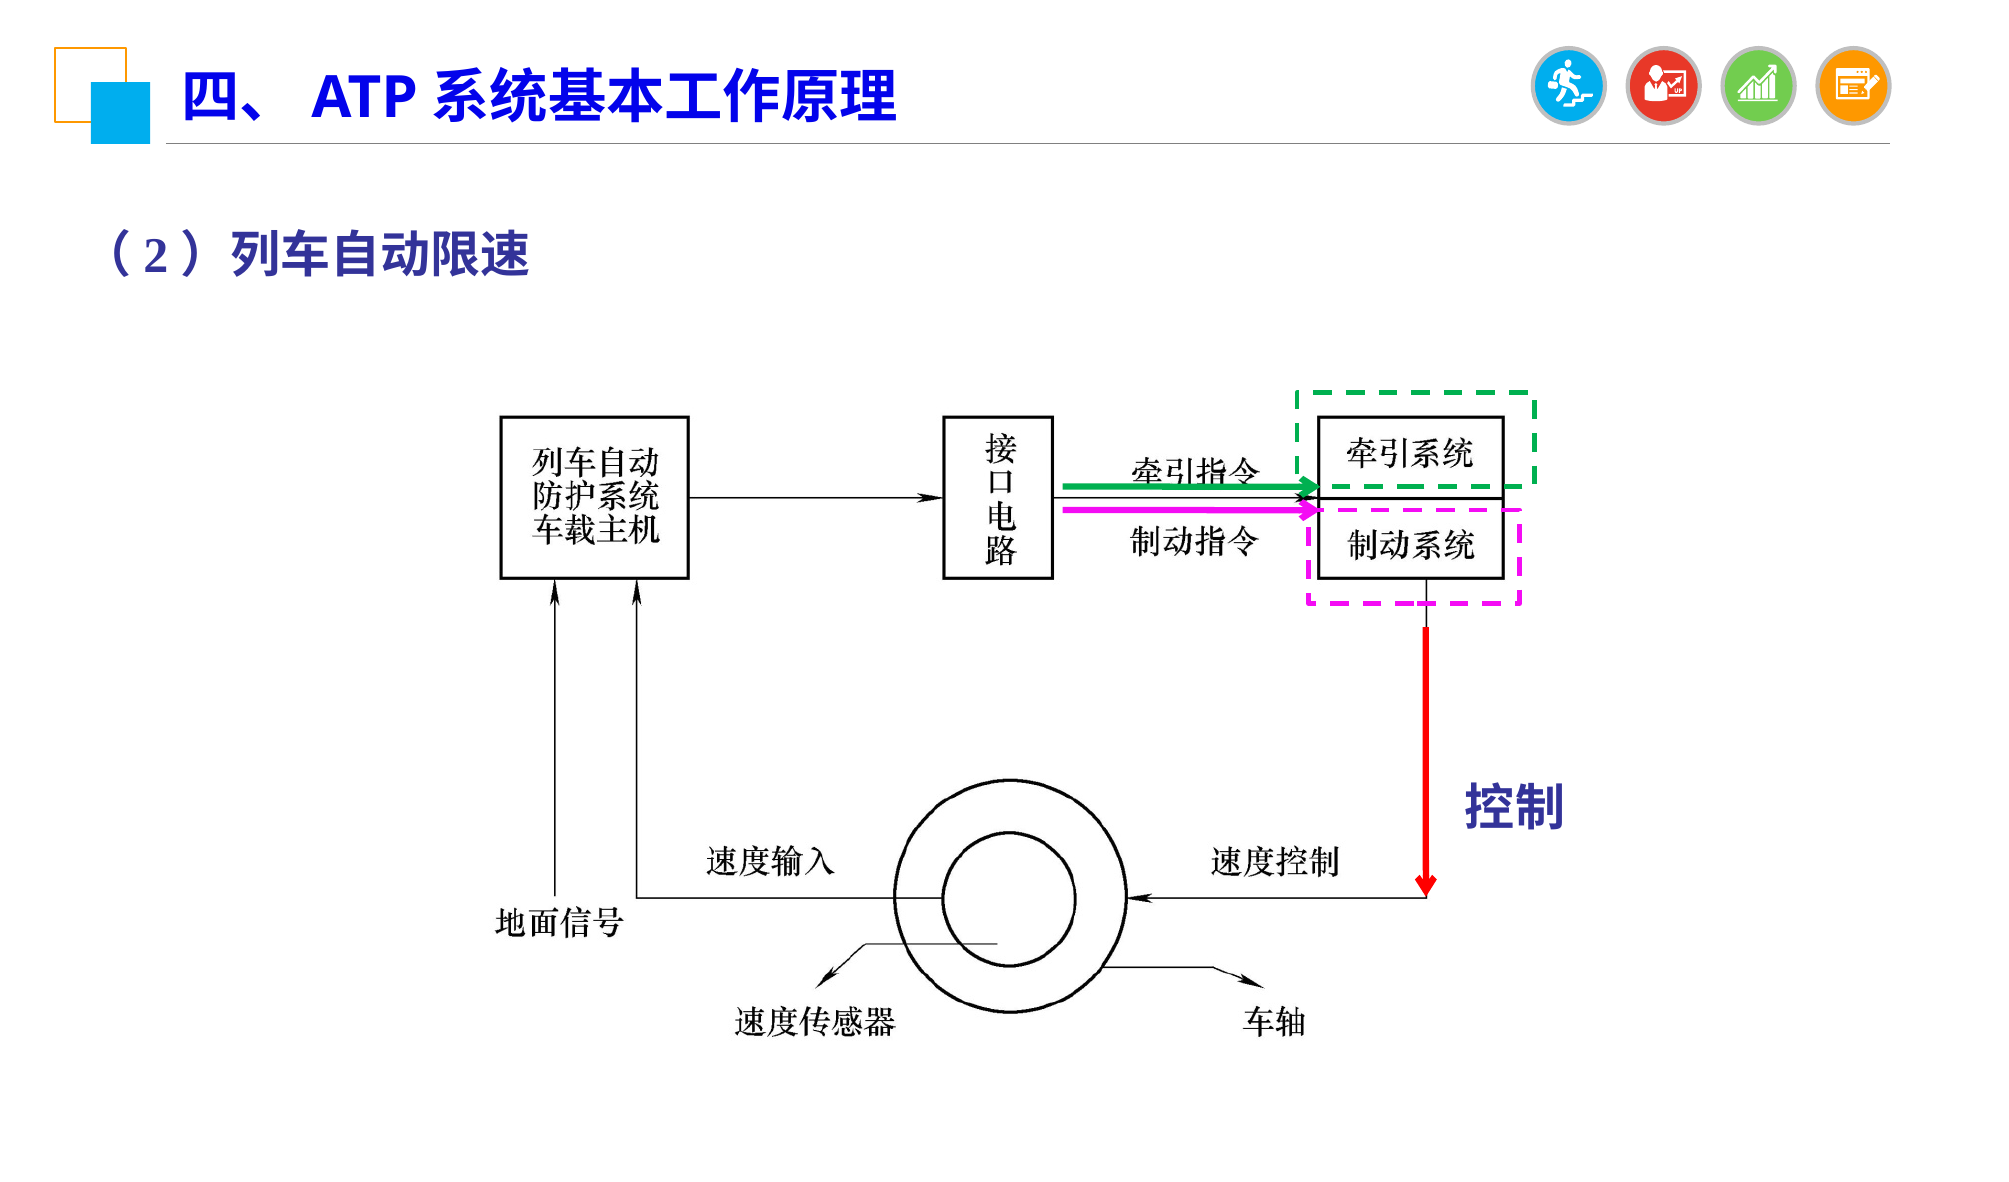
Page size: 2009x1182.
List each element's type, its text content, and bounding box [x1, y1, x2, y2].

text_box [1062, 392, 1535, 487]
text_box 四、ATP系统基本工作原理 [166, 51, 913, 137]
text_box （2）列车自动限速 [66, 215, 1426, 291]
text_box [1062, 509, 1520, 604]
picture [488, 391, 1520, 1061]
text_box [1425, 626, 1582, 897]
